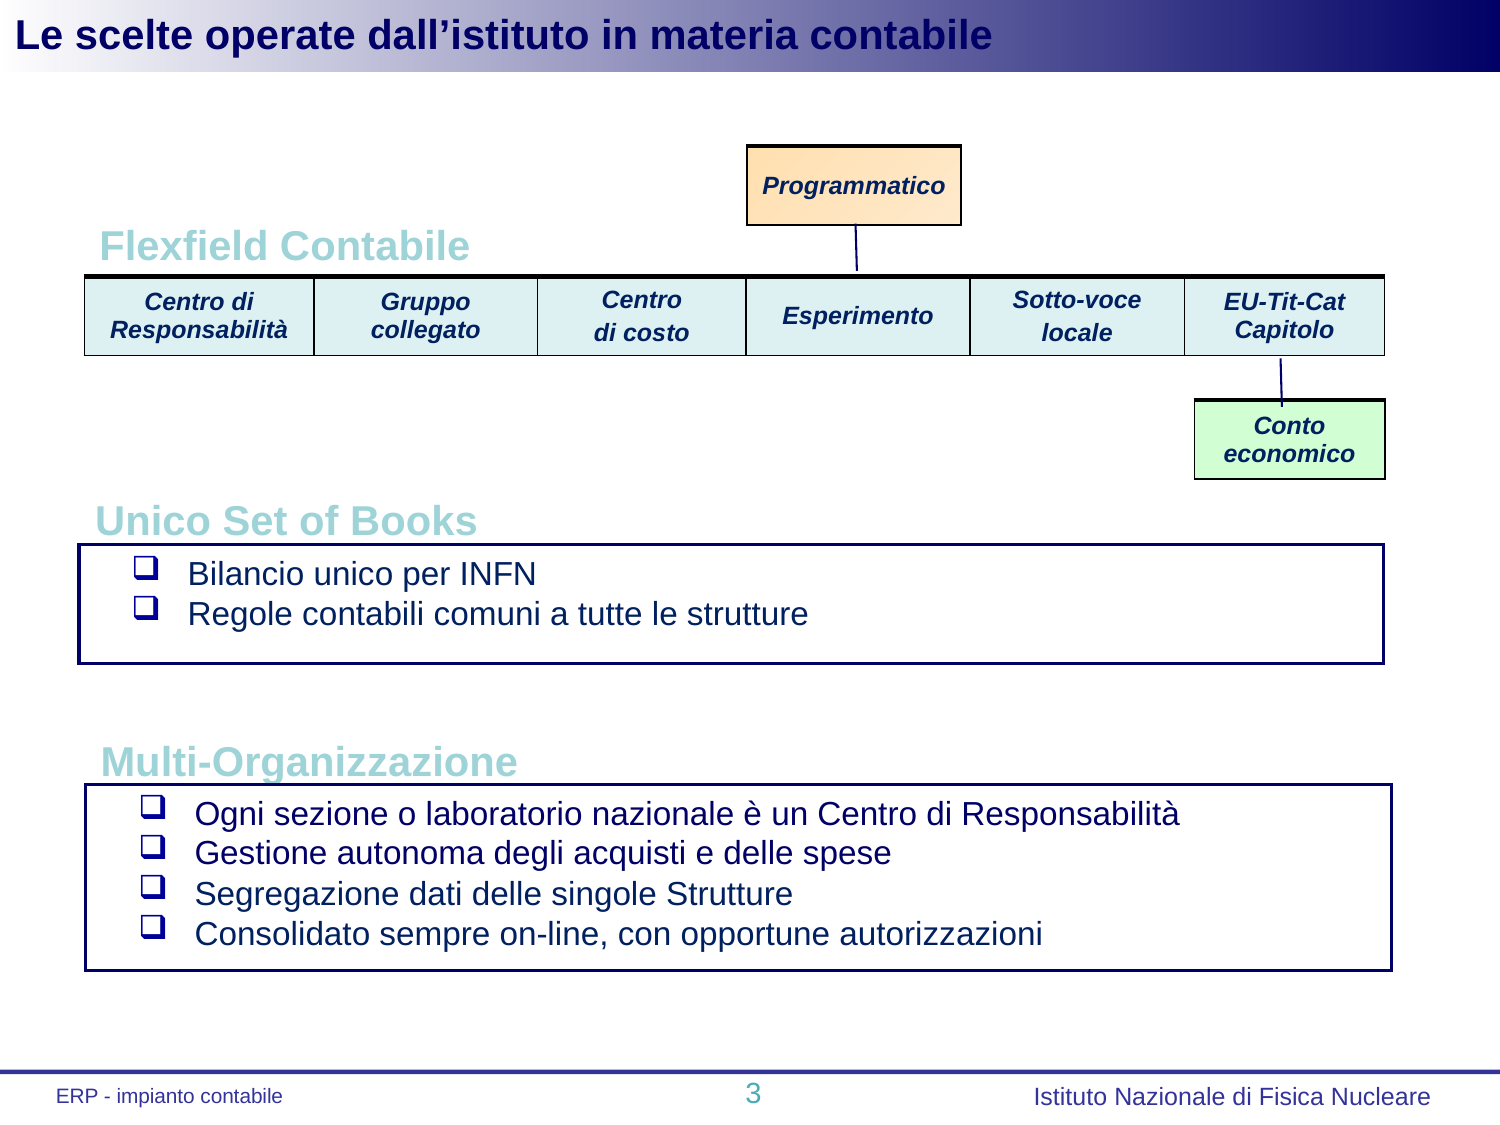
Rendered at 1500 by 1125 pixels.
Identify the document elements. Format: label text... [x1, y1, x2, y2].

table_header Centro di costo [538, 279, 745, 355]
text_box Istituto Nazionale di Fisica Nucleare [879, 1072, 1447, 1125]
text_box [0, 0, 1500, 72]
table_header Gruppo collegato [315, 279, 537, 355]
text_box Unico Set of Books [80, 486, 531, 551]
text_box Ogni sezione o laboratorio nazionale è un Centro di Responsabilità Gestione autonoma degli acquisti e delle spese Segregazione dati delle singole Strutture Consolidato sempre on-line, con opportune autorizzazioni [85, 784, 1392, 971]
table_header EU-Tit-Cat Capitolo [1185, 279, 1384, 355]
text_box Istituto Nazionale di Fisica Nucleare [879, 1065, 1447, 1071]
text_box Bilancio unico per INFN Regole contabili comuni a tutte le strutture [79, 544, 1384, 664]
table_header Conto economico [1195, 402, 1384, 478]
text_box ERP - impianto contabile [41, 1065, 608, 1125]
text_box Flexfield Contabile [84, 211, 637, 277]
table_header Sotto-voce locale [971, 279, 1184, 355]
slide_number 3 [691, 1066, 777, 1125]
table_header Programmatico [748, 148, 960, 224]
text_box Multi-Organizzazione [85, 727, 778, 784]
table_header Centro di Responsabilità [85, 279, 313, 355]
text_box Le scelte operate dall’istituto in materia contabile [0, 0, 1037, 65]
text_box [117, 796, 1423, 1059]
table_header Esperimento [747, 279, 969, 355]
